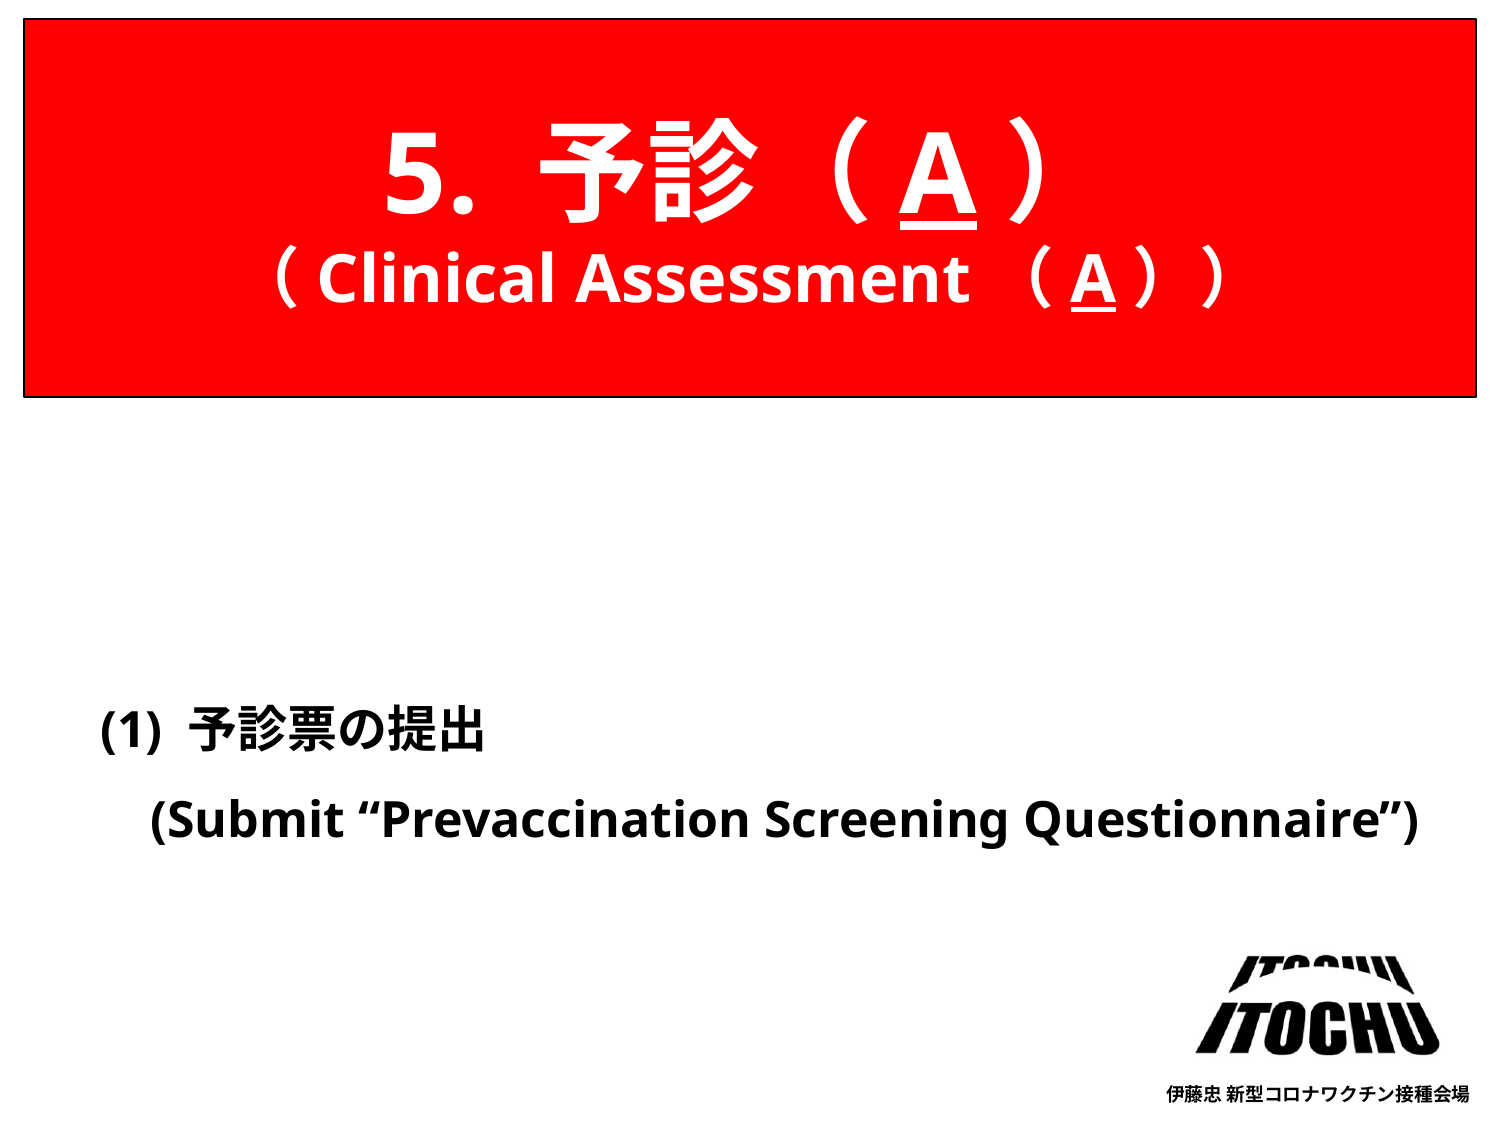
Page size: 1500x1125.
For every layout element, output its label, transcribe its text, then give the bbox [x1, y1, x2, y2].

text_box (1) 予診票の提出 (Submit “Prevaccination Screening Questionnaire”) [21, 419, 1479, 1096]
picture [1186, 940, 1450, 1068]
text_box 5. 予診（A） （Clinical Assessment（A）） [21, 17, 1479, 399]
text_box 伊藤忠 新型コロナワクチン接種会場 [1145, 1072, 1491, 1116]
